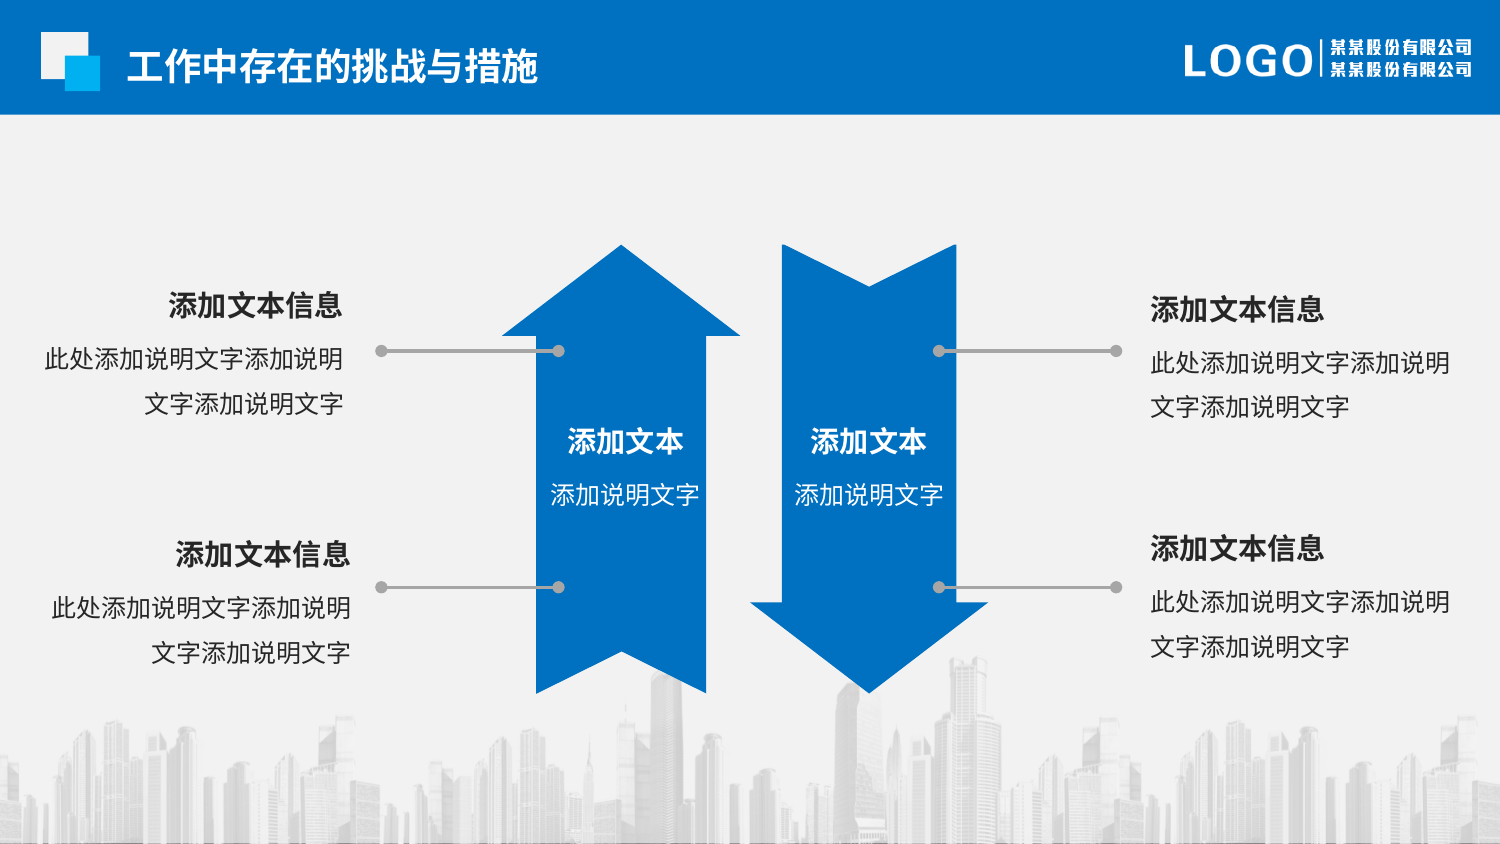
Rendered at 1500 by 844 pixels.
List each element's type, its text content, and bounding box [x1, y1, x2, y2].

text_box [779, 242, 959, 415]
text_box 添加文本信息 此处添加说明文字添加说明文字添加说明文字 [1135, 523, 1483, 659]
text_box 添加文本信息 此处添加说明文字添加说明文字添加说明文字 [17, 528, 367, 661]
text_box [499, 242, 743, 415]
text_box 添加文本信息 此处添加说明文字添加说明文字添加说明文字 [17, 280, 359, 412]
text_box [747, 523, 991, 696]
text_box [63, 54, 102, 93]
text_box [39, 30, 91, 81]
text_box [0, 0, 1500, 117]
text_box [533, 523, 709, 696]
text_box 工作中存在的挑战与措施 [112, 35, 715, 96]
text_box 添加文本信息 此处添加说明文字添加说明文字添加说明文字 [1135, 283, 1483, 419]
picture [1185, 11, 1471, 100]
text_box 添加文本 添加说明文字 [768, 415, 970, 523]
text_box 添加文本 添加说明文字 [525, 415, 727, 523]
